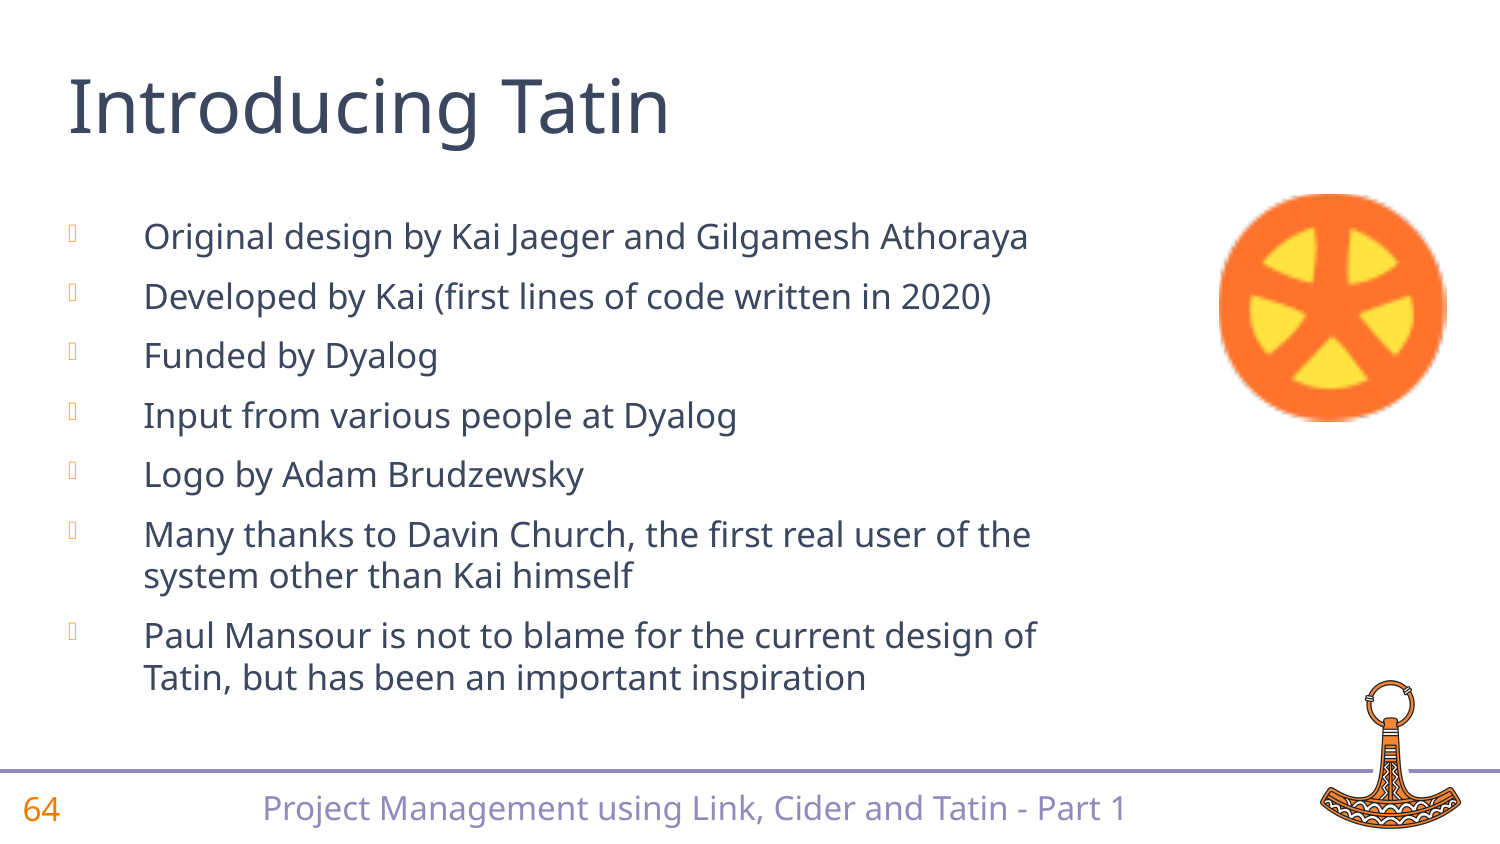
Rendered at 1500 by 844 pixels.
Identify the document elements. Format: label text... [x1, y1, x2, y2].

picture [1219, 194, 1448, 423]
picture [1320, 680, 1461, 829]
list Original design by Kai Jaeger and Gilgamesh Athoraya Developed by Kai (first lines of code written in 2020) Funded by Dyalog Input from various people at Dyalog Logo by Adam Brudzewsky Many thanks to Davin Church, the first real user of the system other than Kai himself Paul Mansour is not to blame for the current design of Tatin, but has been an important inspiration [53, 207, 1053, 740]
title Introducing Tatin [53, 43, 1203, 157]
